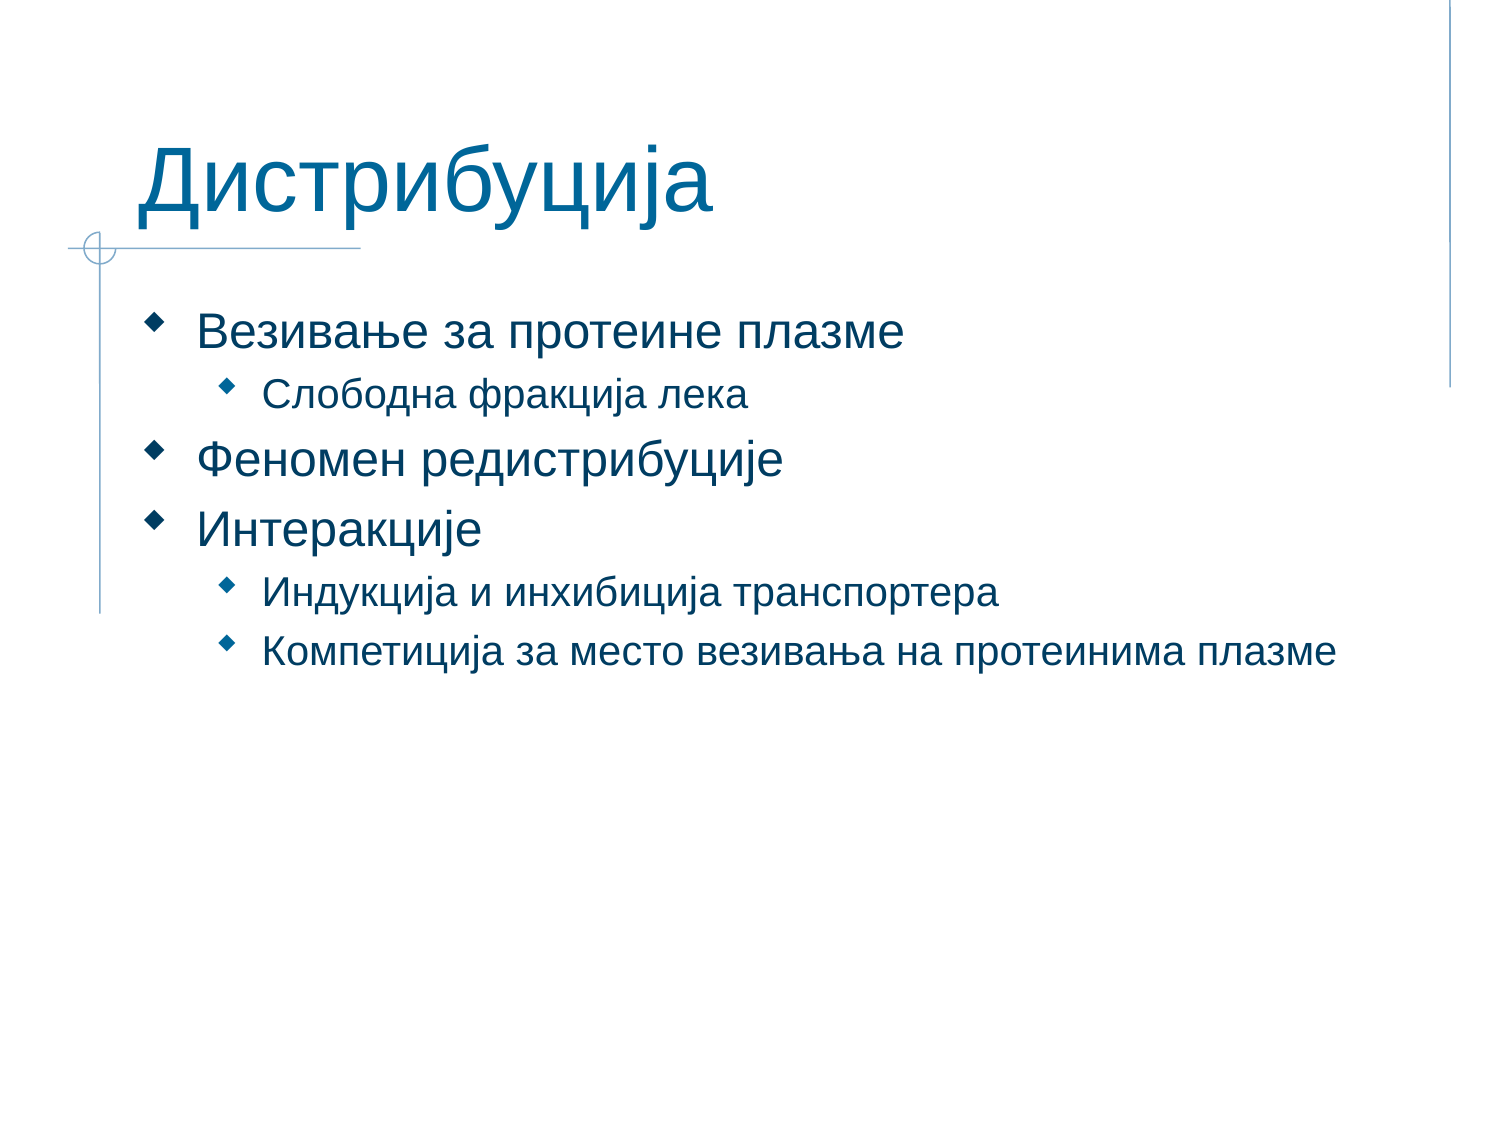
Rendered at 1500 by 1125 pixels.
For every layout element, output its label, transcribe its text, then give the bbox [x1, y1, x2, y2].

title Дистрибуција [123, 49, 1400, 238]
list Везивање за протеине плазме Слободна фракција лека Феномен редистрибуције Интеракције Индукција и инхибиција транспортера Компетиција за место везивања на протеинима плазме [124, 290, 1400, 1026]
